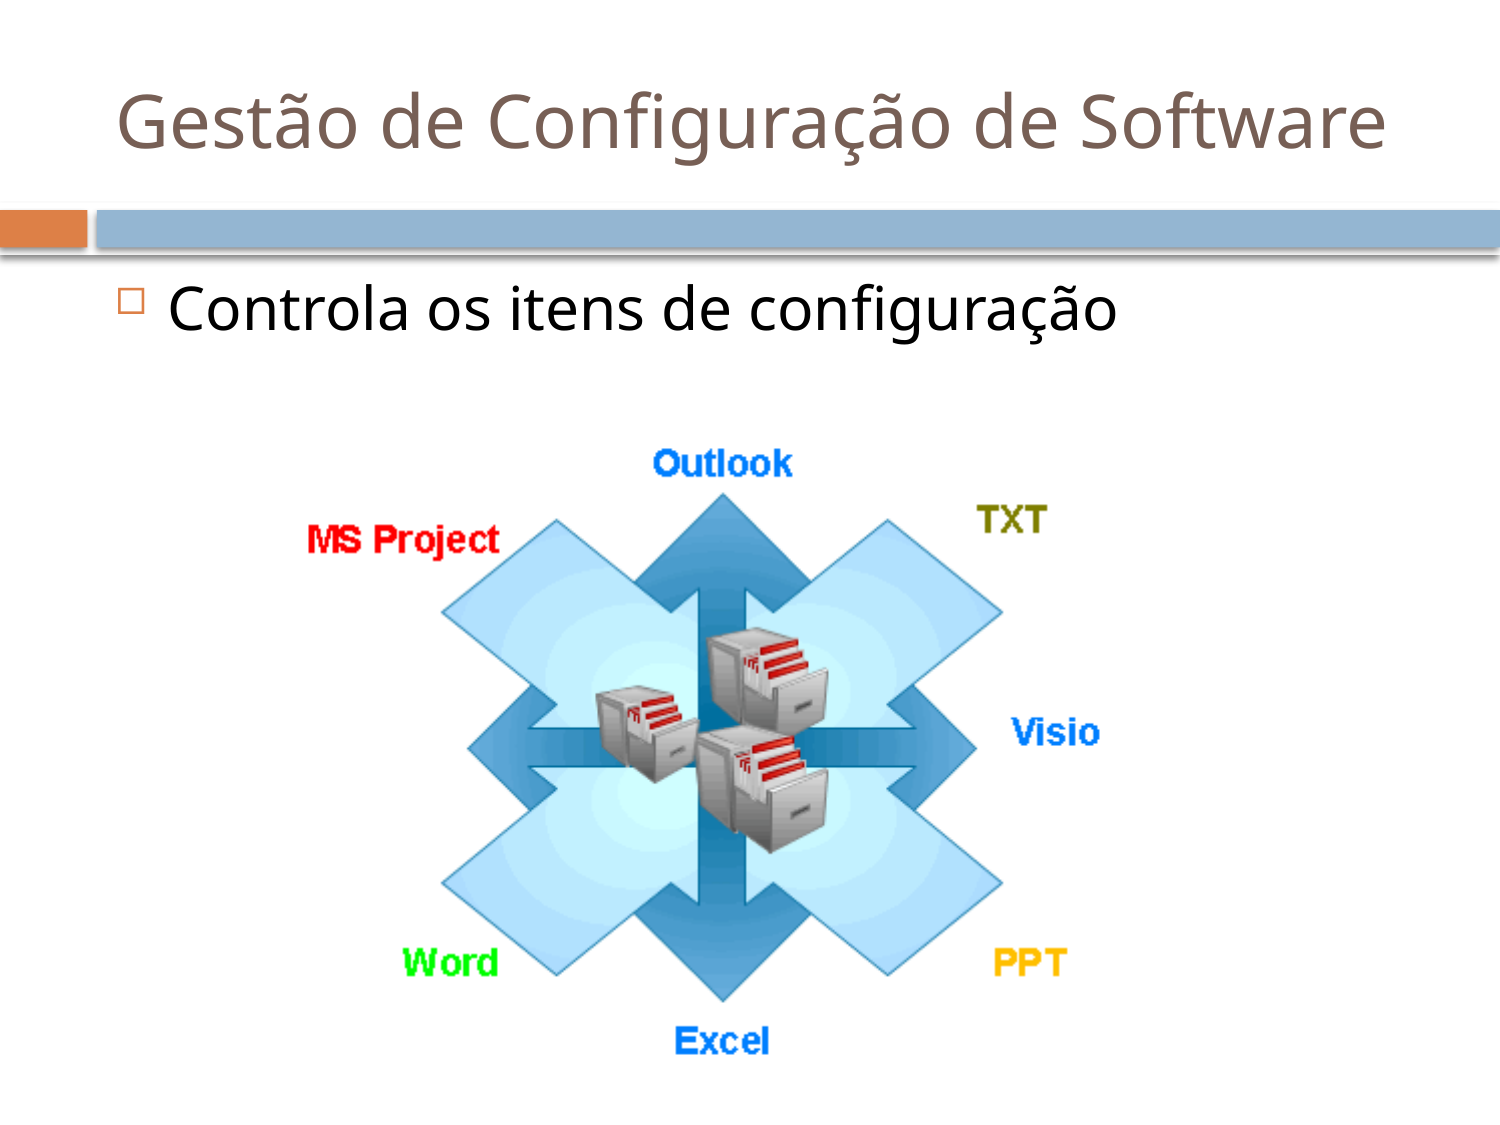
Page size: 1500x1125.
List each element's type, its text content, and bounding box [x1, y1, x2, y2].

picture [277, 386, 1152, 1125]
list Controla os itens de configuração [100, 262, 1438, 1000]
title Gestão de Configuração de Software [100, 37, 1438, 200]
